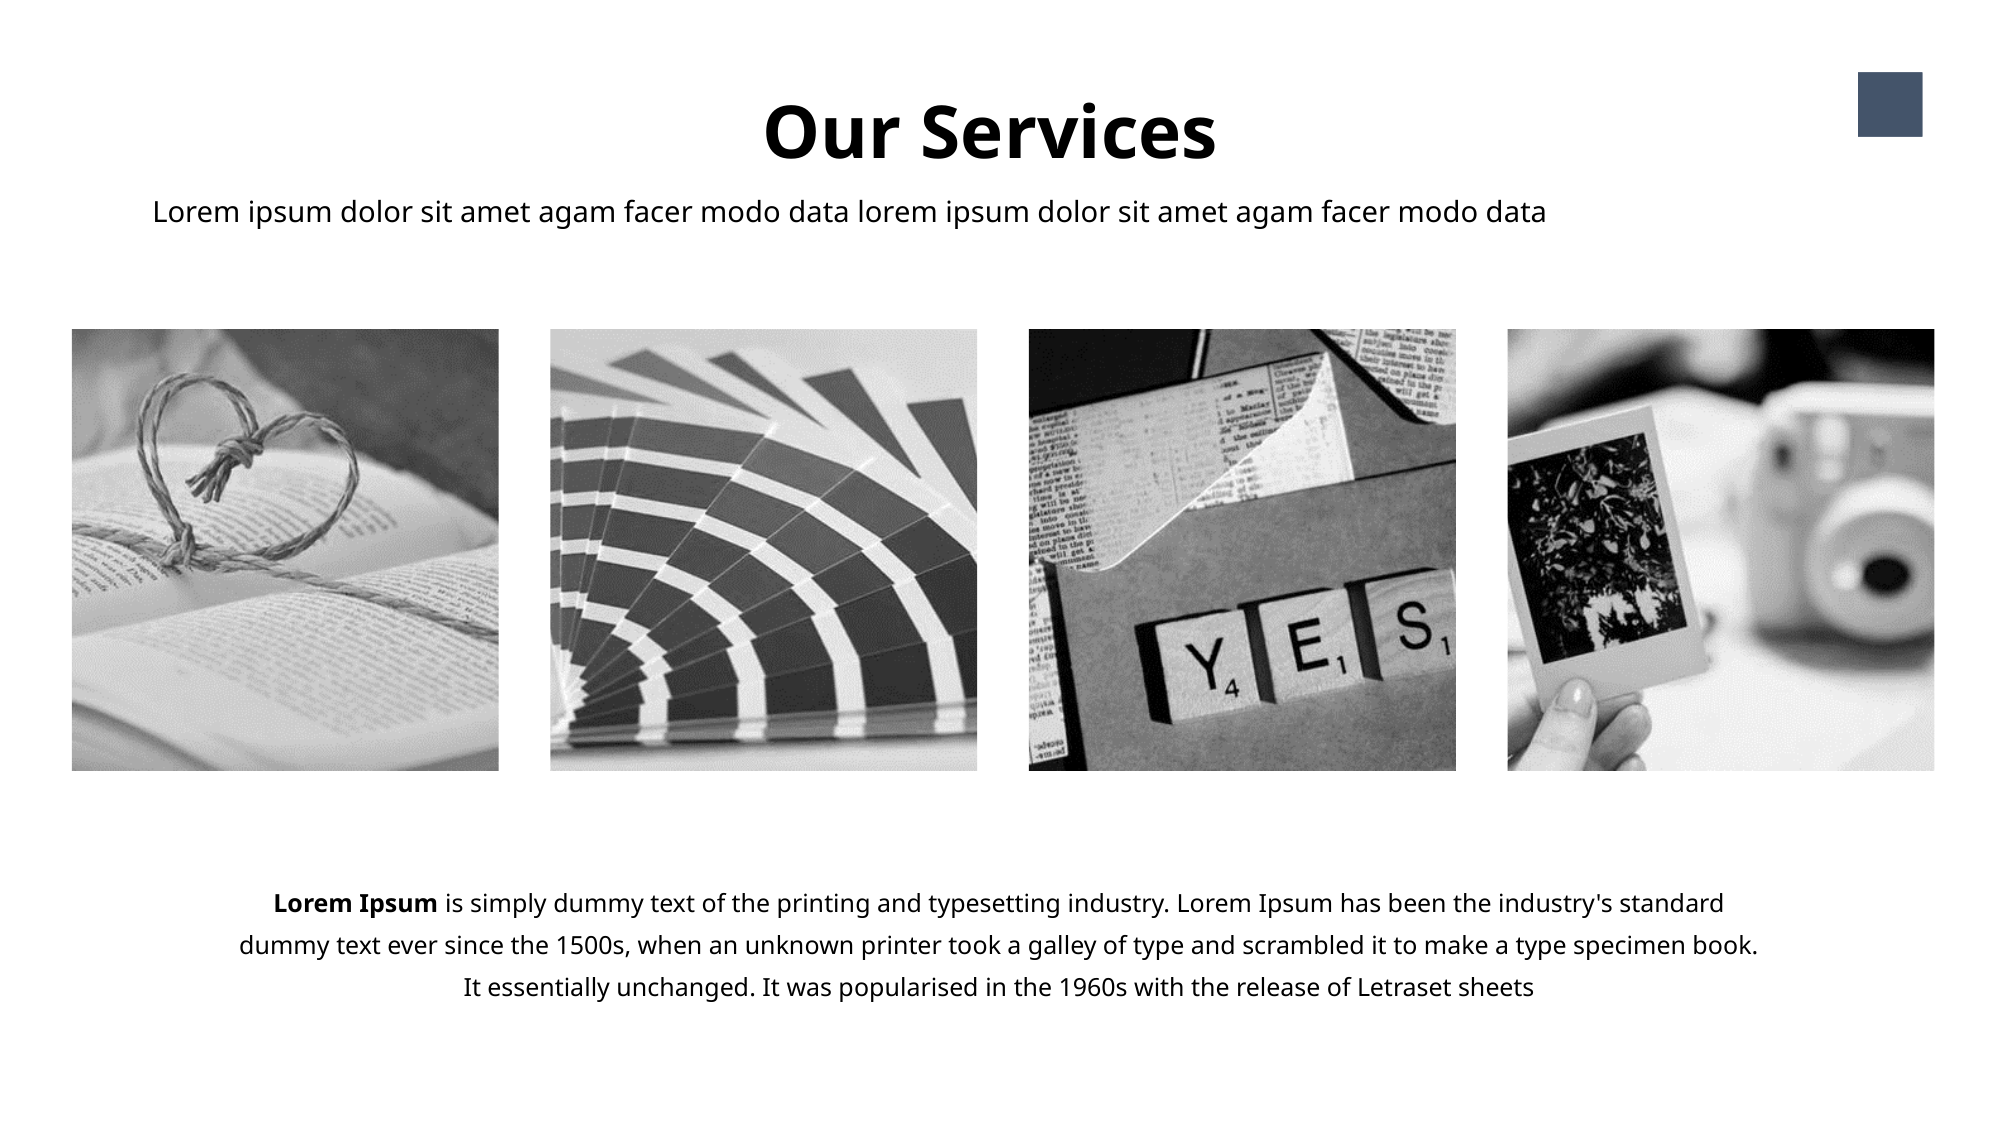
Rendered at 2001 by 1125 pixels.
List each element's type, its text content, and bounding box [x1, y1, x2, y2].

text_box [1857, 71, 1924, 78]
title Our Services [137, 78, 1863, 191]
picture [550, 329, 978, 771]
picture [1028, 329, 1456, 771]
text_box Lorem Ipsum is simply dummy text of the printing and typesetting industry. Lorem Ipsum has been the industry's standard dummy text ever since the 1500s, when an unknown printer took a galley of type and scrambled it to make a type specimen book. It essentially unchanged. It was popularised in the 1960s with the release of Letraset sheets [214, 868, 1786, 1009]
picture [1507, 329, 1935, 771]
subtitle Lorem ipsum dolor sit amet agam facer modo data lorem ipsum dolor sit amet agam facer modo data [137, 191, 1863, 227]
picture [71, 329, 499, 771]
slide_number 8 [1863, 78, 1927, 130]
text_box [1863, 130, 1924, 138]
